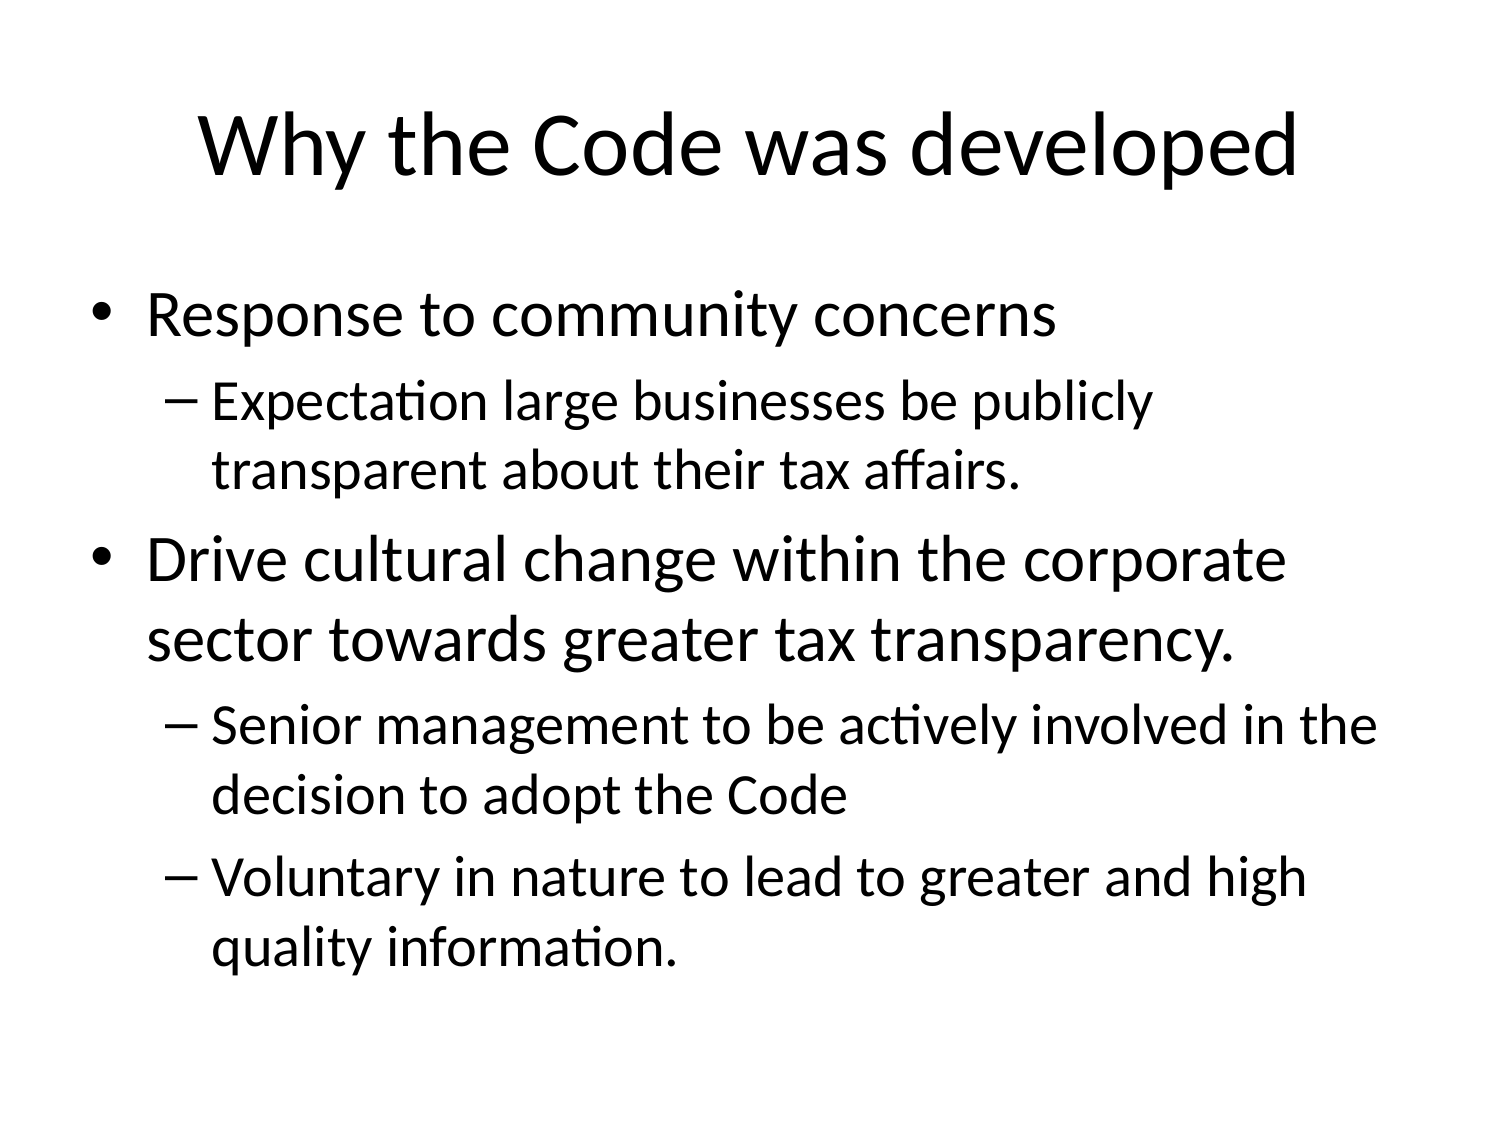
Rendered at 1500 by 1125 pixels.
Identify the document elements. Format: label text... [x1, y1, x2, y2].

title Why the Code was developed [75, 45, 1425, 233]
list Response to community concerns Expectation large businesses be publicly transparent about their tax affairs. Drive cultural change within the corporate sector towards greater tax transparency. Senior management to be actively involved in the decision to adopt the Code Voluntary in nature to lead to greater and high quality information. [75, 262, 1425, 1005]
